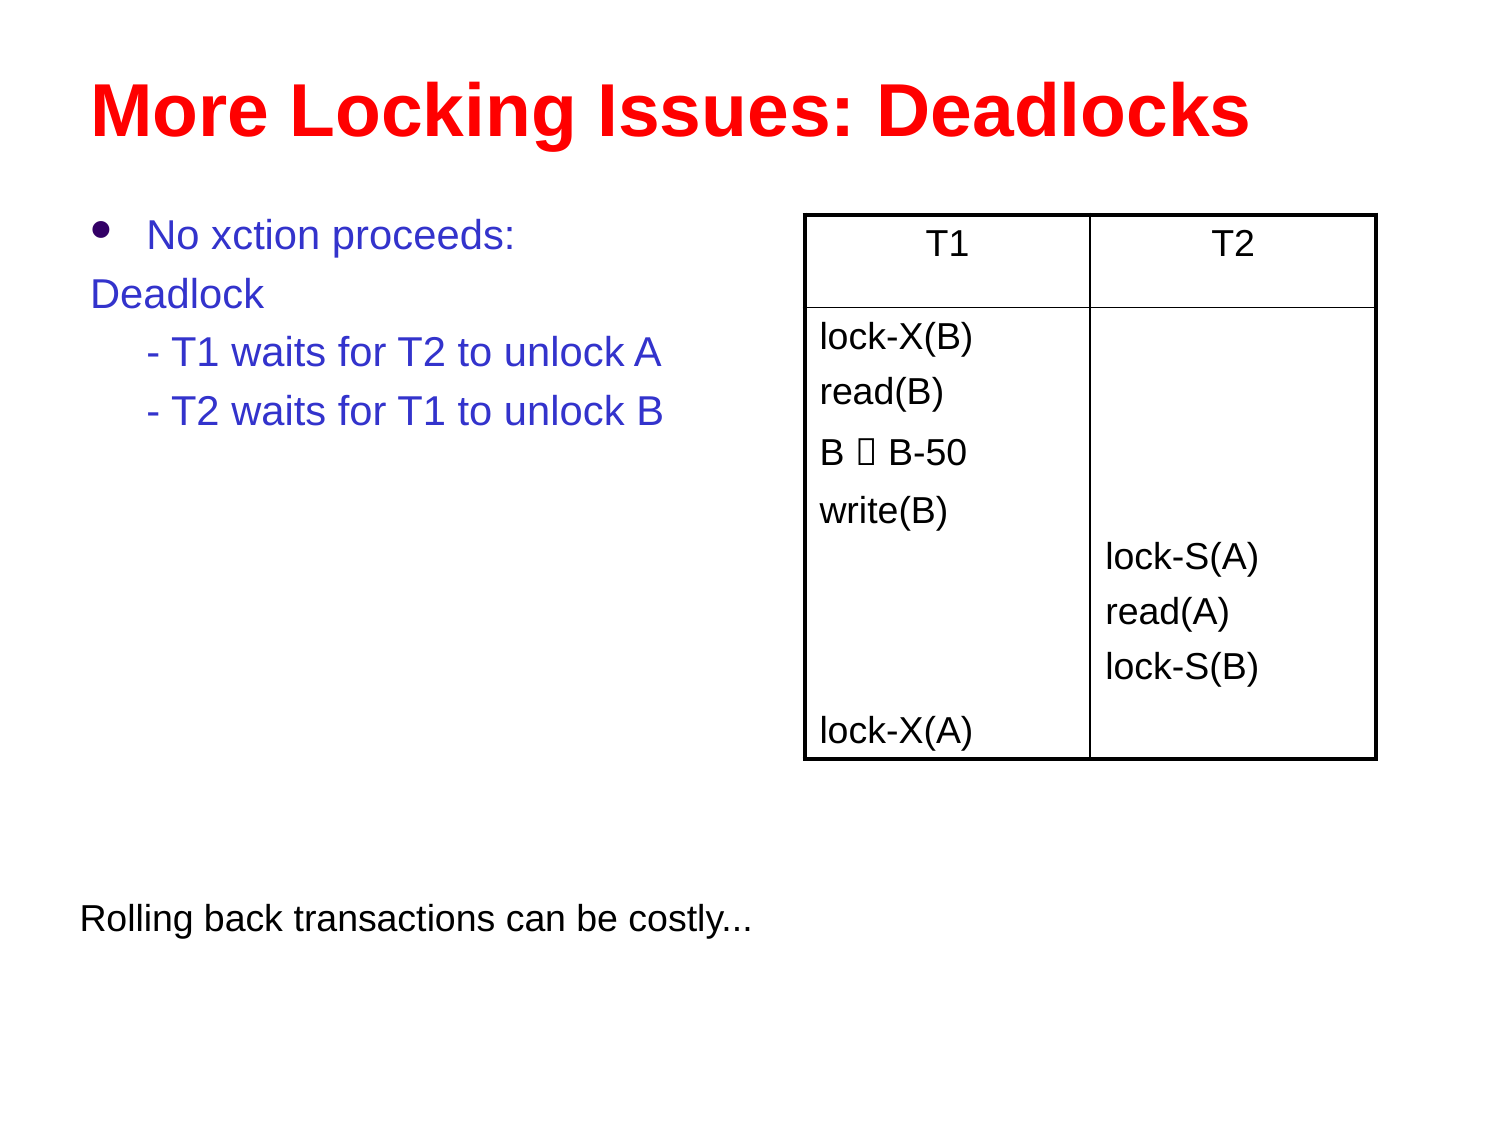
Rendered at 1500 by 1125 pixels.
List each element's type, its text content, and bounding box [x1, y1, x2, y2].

table_cell lock-X(B) read(B) B  B-50 write(B) lock-X(A) [807, 308, 1089, 757]
table_cell lock-S(A) read(A) lock-S(B) [1091, 308, 1374, 757]
text_box Rolling back transactions can be costly... [64, 886, 768, 947]
title More Locking Issues: Deadlocks [74, 19, 1313, 160]
table_header T1 [807, 217, 1089, 307]
list No xction proceeds: Deadlock - T1 waits for T2 to unlock A - T2 waits for T1 to unlock B [74, 200, 1426, 863]
table_header T2 [1091, 217, 1374, 307]
